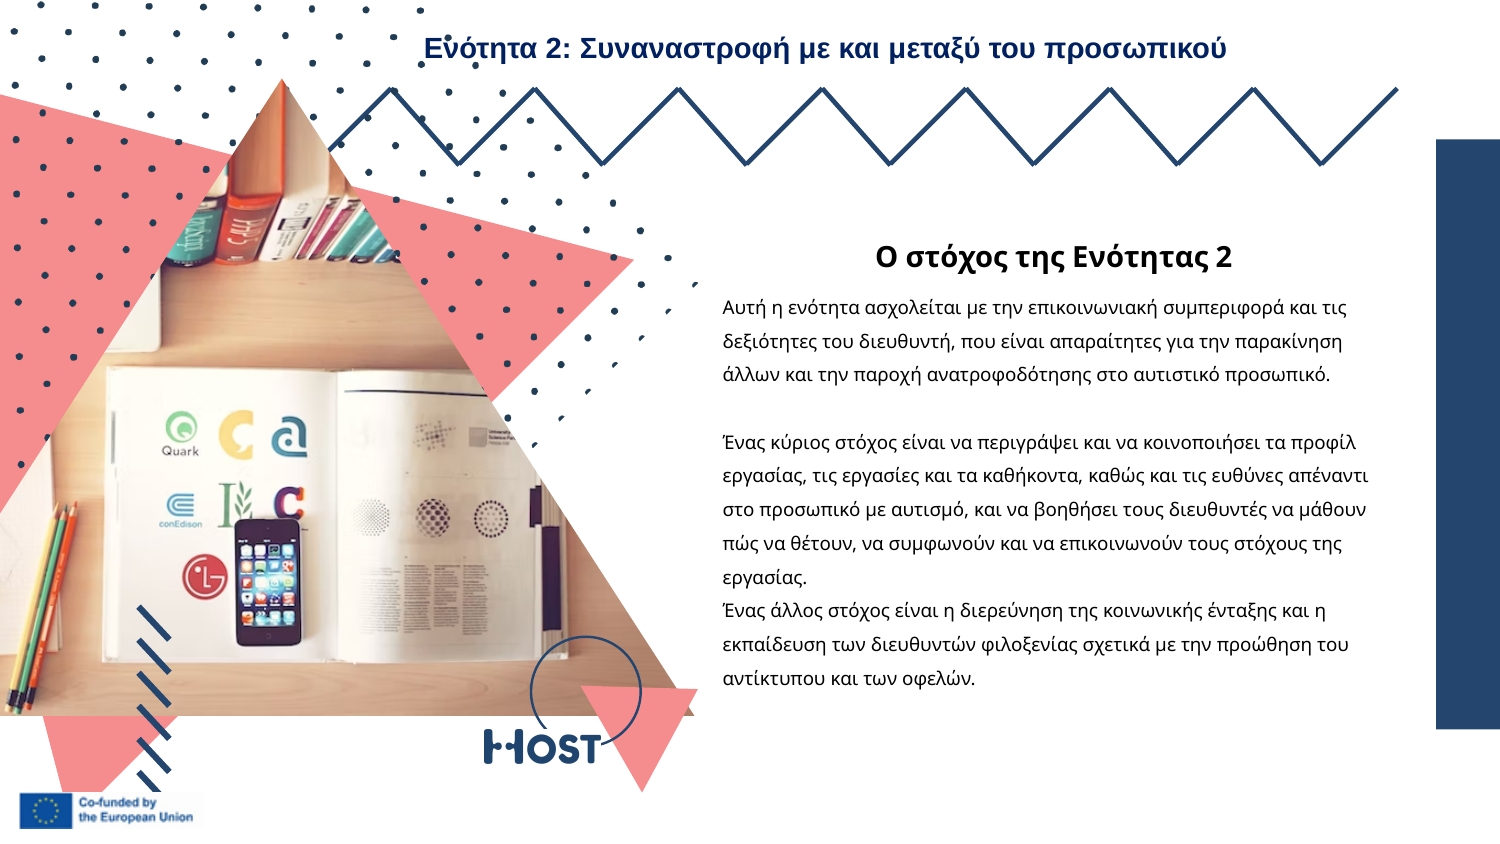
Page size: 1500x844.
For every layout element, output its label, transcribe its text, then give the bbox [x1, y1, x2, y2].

picture [684, 707, 695, 716]
list Ο στόχος της Ενότητας 2 Αυτή η ενότητα ασχολείται με την επικοινωνιακή συμπεριφορά και τις δεξιότητες του διευθυντή, που είναι απαραίτητες για την παρακίνηση άλλων και την παροχή ανατροφοδότησης στο αυτιστικό προσωπικό. Ένας κύριος στόχος είναι να περιγράψει και να κοινοποιήσει τα προφίλ εργασίας, τις εργασίες και τα καθήκοντα, καθώς και τις ευθύνες απέναντι στο προσωπικό με αυτισμό, και να βοηθήσει τους διευθυντές να μάθουν πώς να θέτουν, να συμφωνούν και να επικοινωνούν τους στόχους της εργασίας. Ένας άλλος στόχος είναι η διερεύνηση της κοινωνικής ένταξης και η εκπαίδευση των διευθυντών φιλοξενίας σχετικά με την προώθηση του αντίκτυπου και των οφελών. [707, 205, 1401, 698]
picture [533, 639, 639, 716]
picture [484, 729, 601, 764]
picture [0, 0, 707, 730]
text_box Ενότητα 2: Συναναστροφή με και μεταξύ του προσωπικού [408, 10, 1275, 68]
picture [18, 792, 204, 829]
